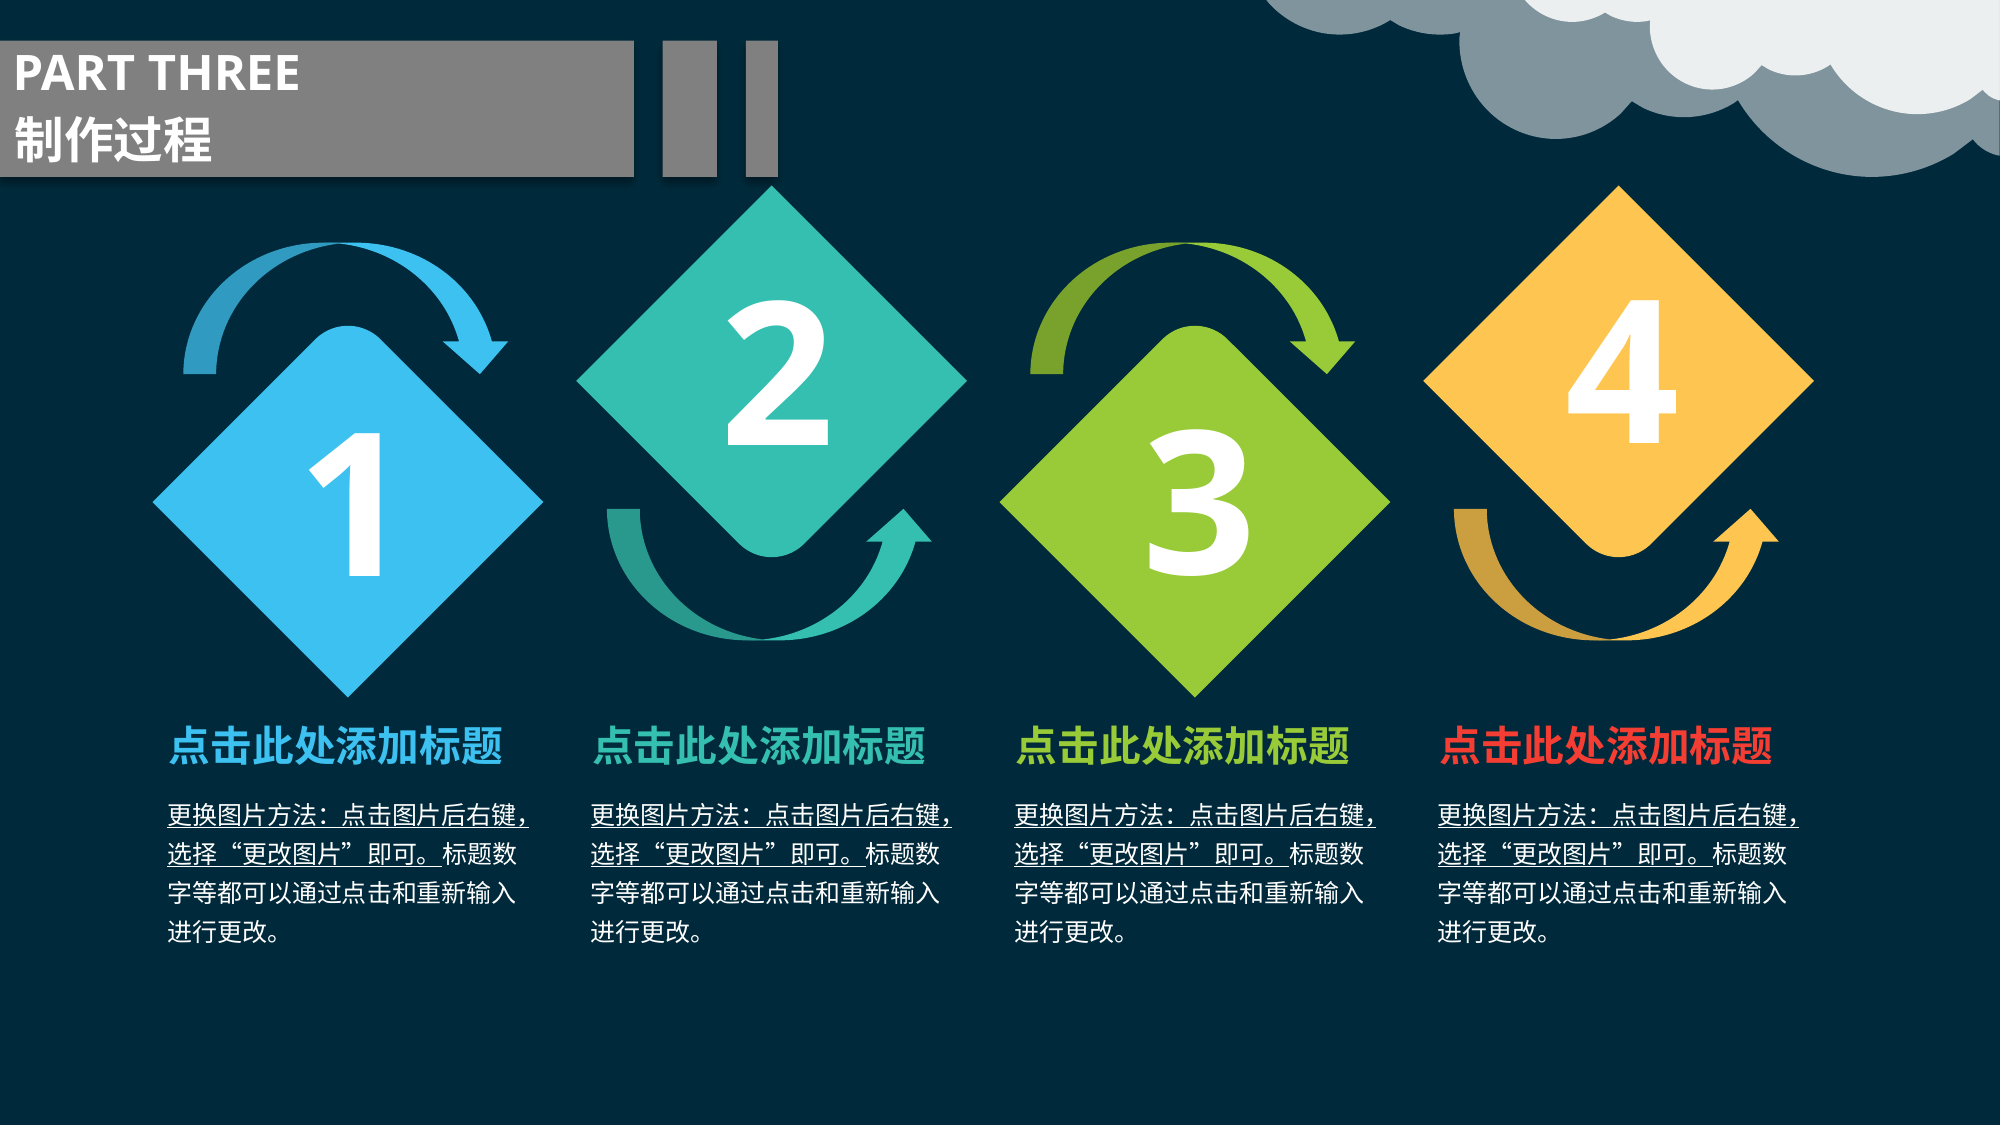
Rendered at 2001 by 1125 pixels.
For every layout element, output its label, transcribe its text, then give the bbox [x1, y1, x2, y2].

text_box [209, 363, 487, 641]
text_box [605, 507, 935, 642]
text_box 点击此处添加标题 [153, 712, 519, 778]
list 制作过程 [0, 108, 634, 177]
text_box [1056, 363, 1334, 641]
text_box [1452, 507, 1782, 642]
text_box 更换图片方法：点击图片后右键，选择“更改图片”即可。标题数字等都可以通过点击和重新输入进行更改。 [1423, 783, 1814, 954]
text_box [182, 241, 511, 376]
text_box 点击此处添加标题 [577, 712, 942, 778]
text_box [1480, 236, 1757, 519]
text_box 点击此处添加标题 [1000, 712, 1366, 778]
text_box 更换图片方法：点击图片后右键，选择“更改图片”即可。标题数字等都可以通过点击和重新输入进行更改。 [999, 783, 1391, 954]
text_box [633, 237, 910, 520]
text_box 点击此处添加标题 [1424, 712, 1789, 778]
text_box 更换图片方法：点击图片后右键，选择“更改图片”即可。标题数字等都可以通过点击和重新输入进行更改。 [576, 783, 967, 954]
text_box 更换图片方法：点击图片后右键，选择“更改图片”即可。标题数字等都可以通过点击和重新输入进行更改。 [152, 783, 544, 954]
list PART THREE [0, 40, 634, 108]
text_box [1029, 241, 1358, 376]
